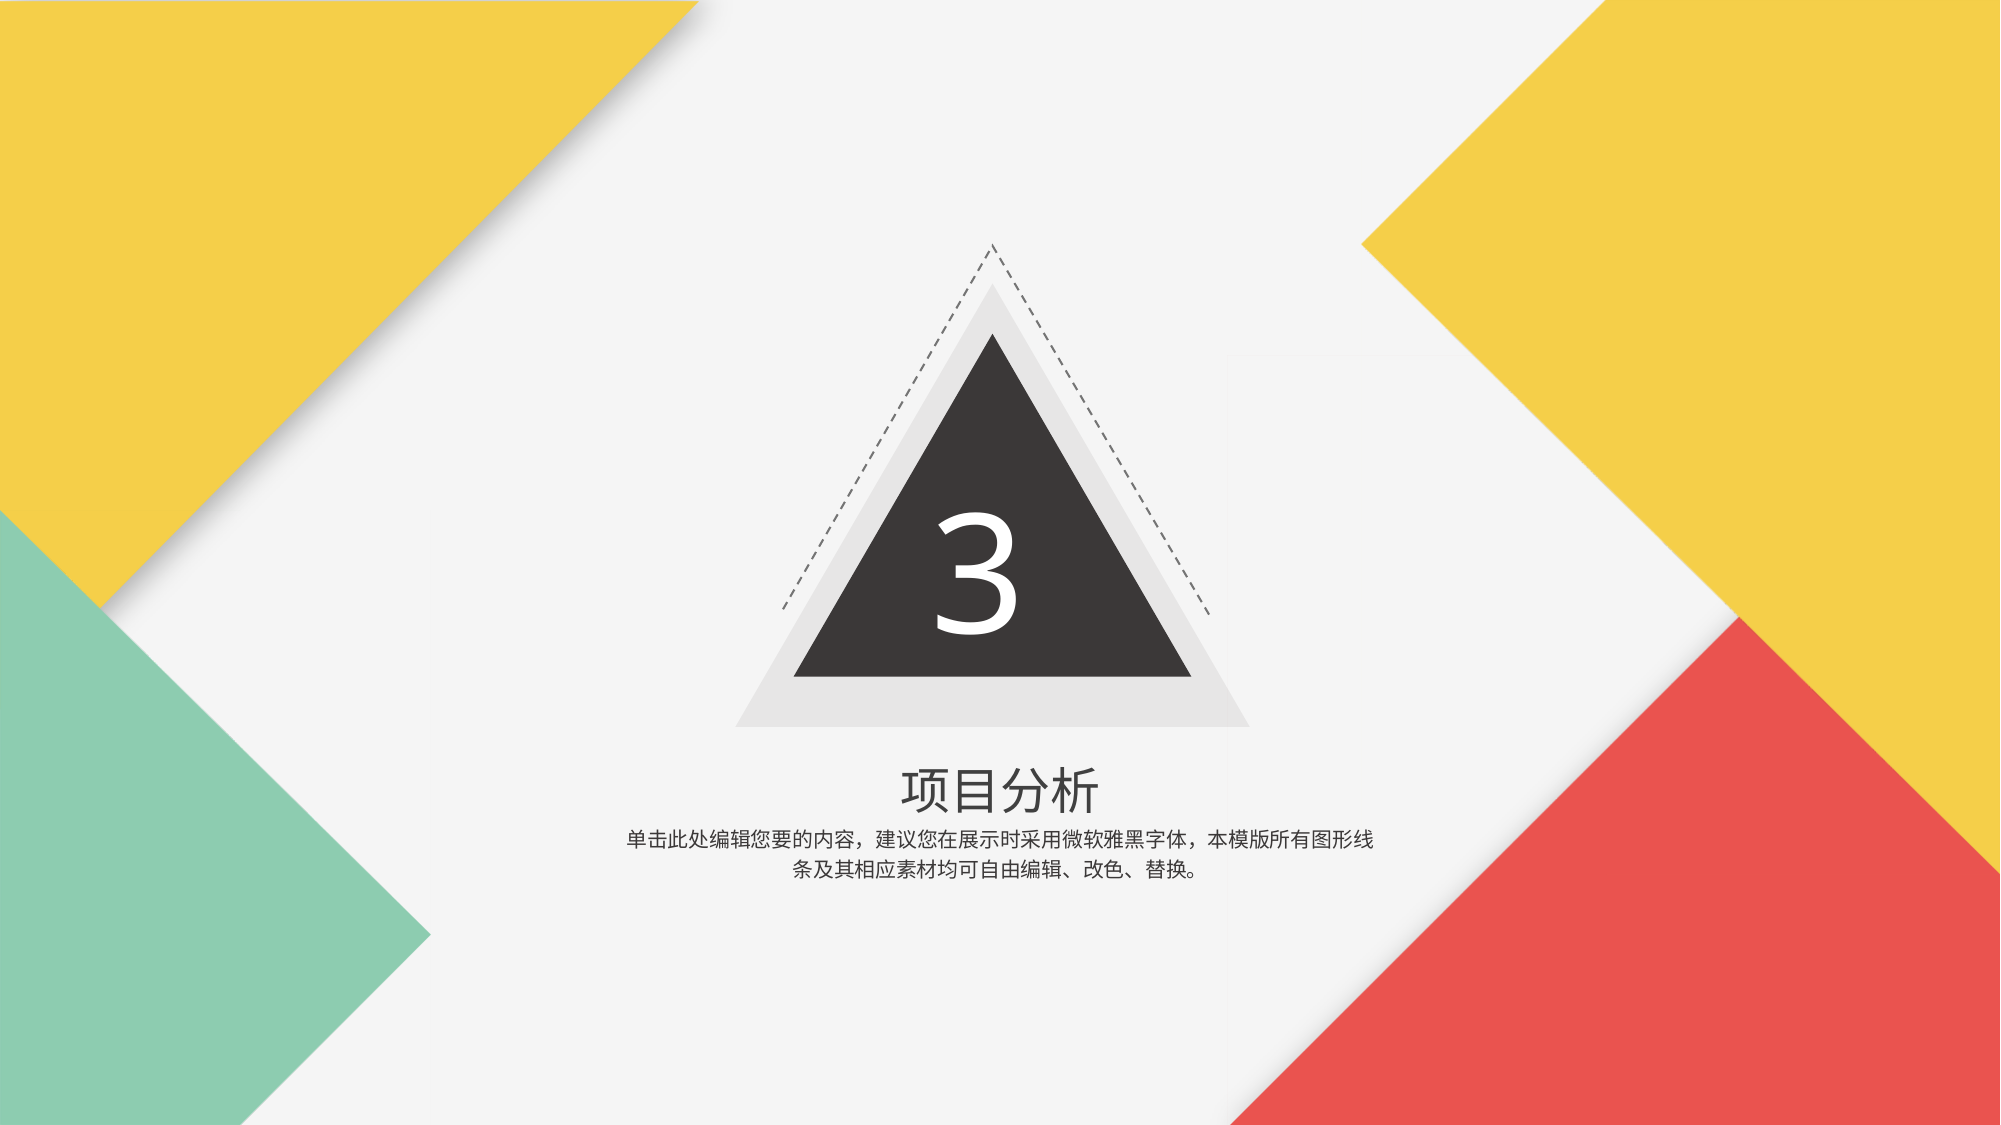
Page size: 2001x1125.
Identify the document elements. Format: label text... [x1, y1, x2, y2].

picture [0, 1, 699, 1125]
text_box 项目分析 [888, 741, 1112, 821]
picture [1227, 0, 2000, 1125]
text_box 3 [915, 613, 1070, 675]
text_box [733, 610, 1227, 728]
text_box 单击此处编辑您要的内容，建议您在展示时采用微软雅黑字体，本模版所有图形线条及其相应素材均可自由编辑、改色、替换。 [619, 821, 1227, 882]
text_box [791, 611, 1194, 678]
text_box [782, 243, 1212, 619]
